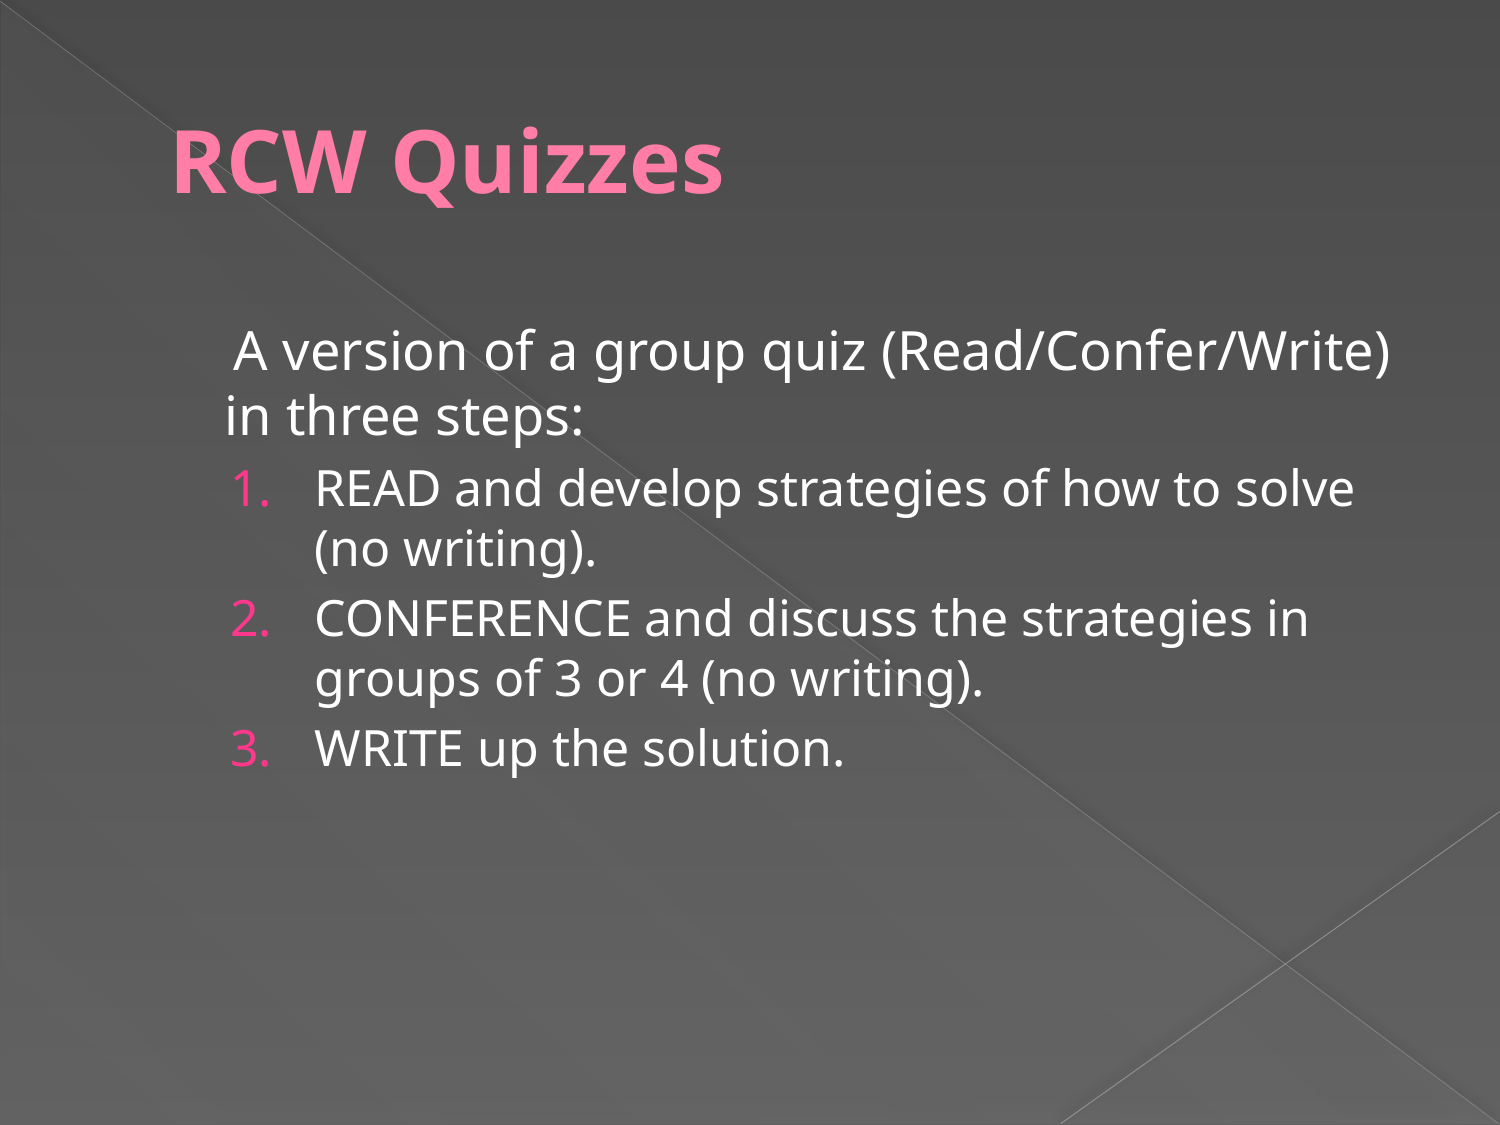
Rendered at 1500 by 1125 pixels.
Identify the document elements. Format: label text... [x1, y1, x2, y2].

list A version of a group quiz (Read/Confer/Write) in three steps: READ and develop strategies of how to solve (no writing). CONFERENCE and discuss the strategies in groups of 3 or 4 (no writing). WRITE up the solution. [75, 308, 1425, 1059]
title RCW Quizzes [75, 43, 1425, 274]
